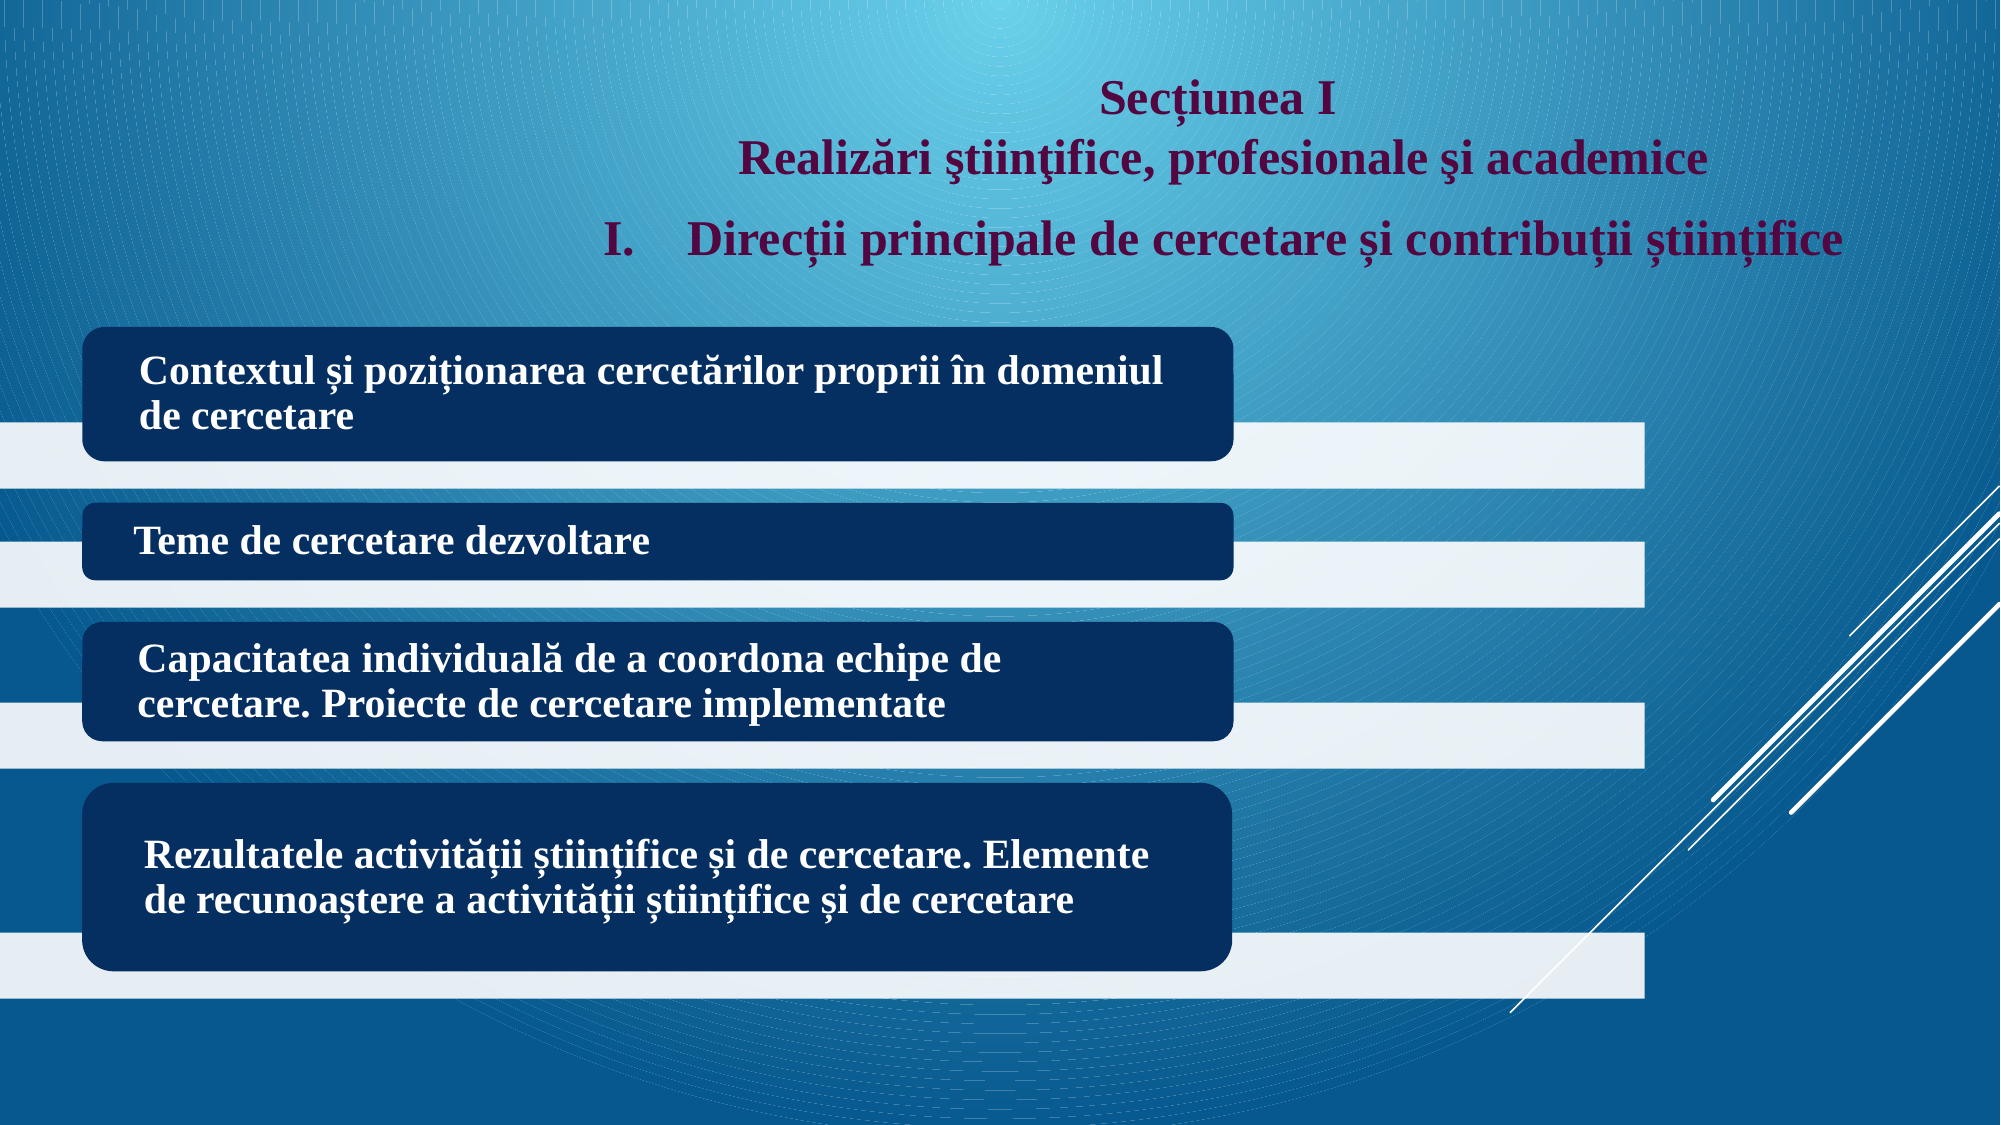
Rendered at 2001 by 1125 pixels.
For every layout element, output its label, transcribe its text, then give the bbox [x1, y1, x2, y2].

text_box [0, 313, 1645, 1013]
text_box Secțiunea I Realizări ştiinţifice, profesionale şi academice Direcții principale de cercetare și contribuții științifice [477, 56, 1972, 273]
